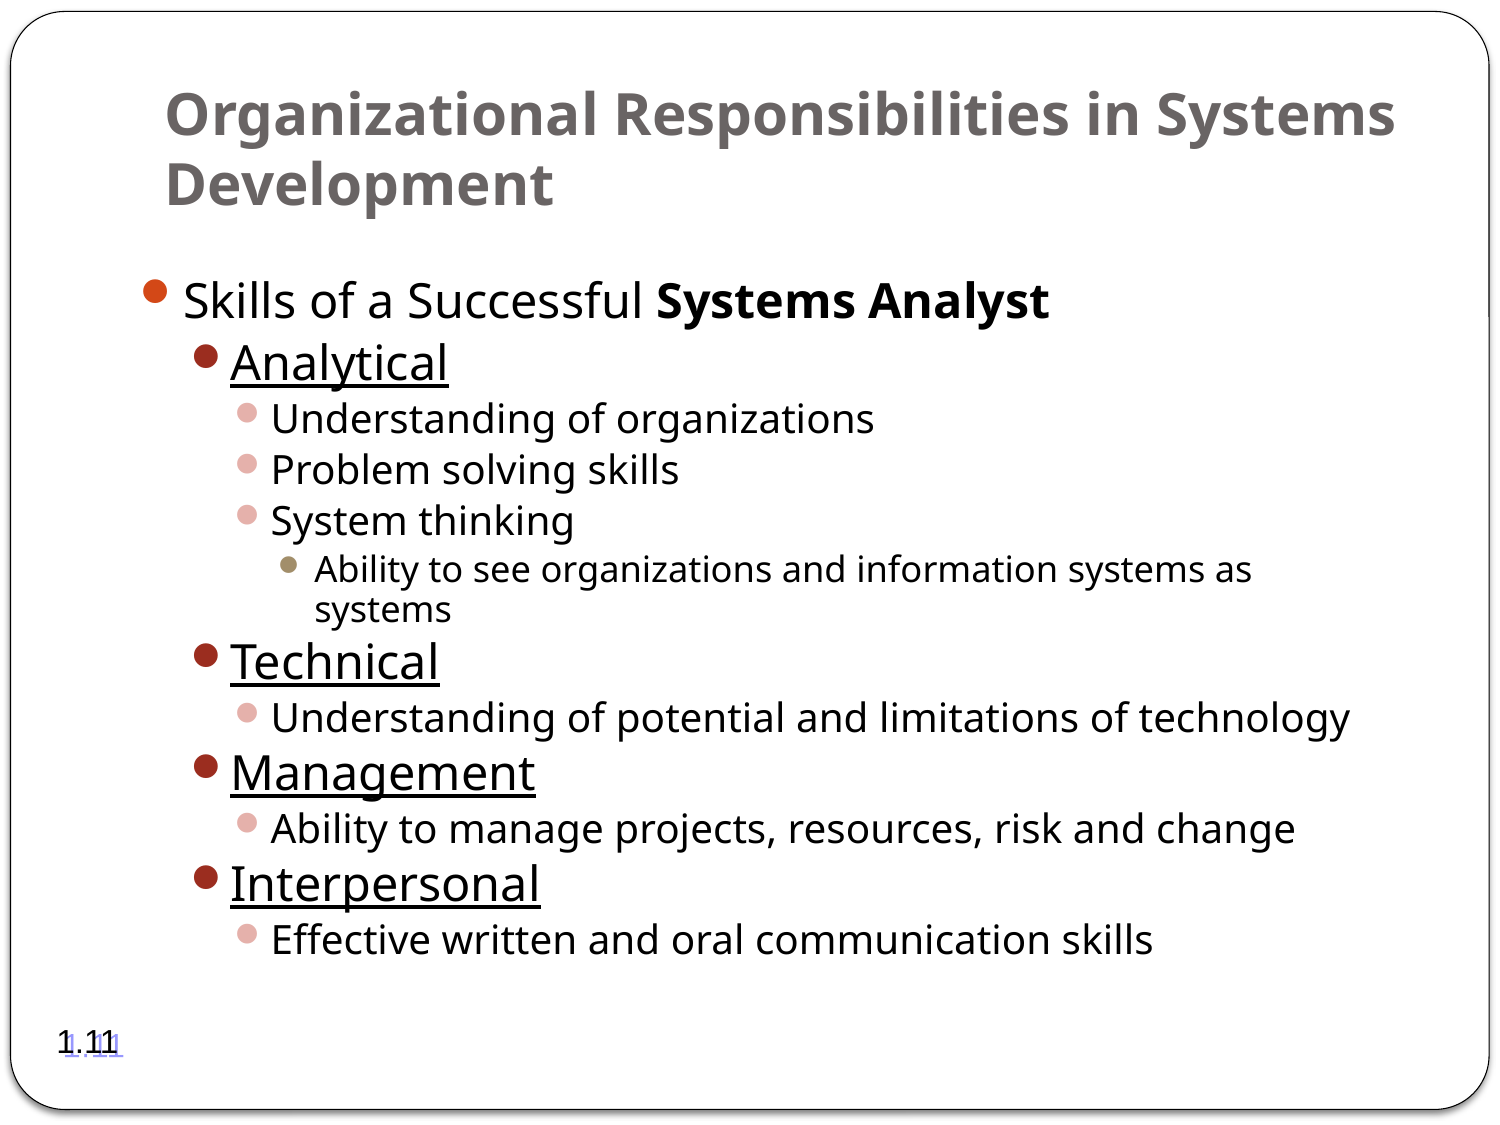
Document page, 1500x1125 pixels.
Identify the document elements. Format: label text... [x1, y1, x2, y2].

title Organizational Responsibilities in Systems Development [150, 45, 1425, 233]
list Skills of a Successful Systems Analyst Analytical Understanding of organizations Problem solving skills System thinking Ability to see organizations and information systems as systems Technical Understanding of potential and limitations of technology Management Ability to manage projects, resources, risk and change Interpersonal Effective written and oral communication skills [125, 262, 1400, 975]
text_box 1.11 [37, 1012, 138, 1107]
